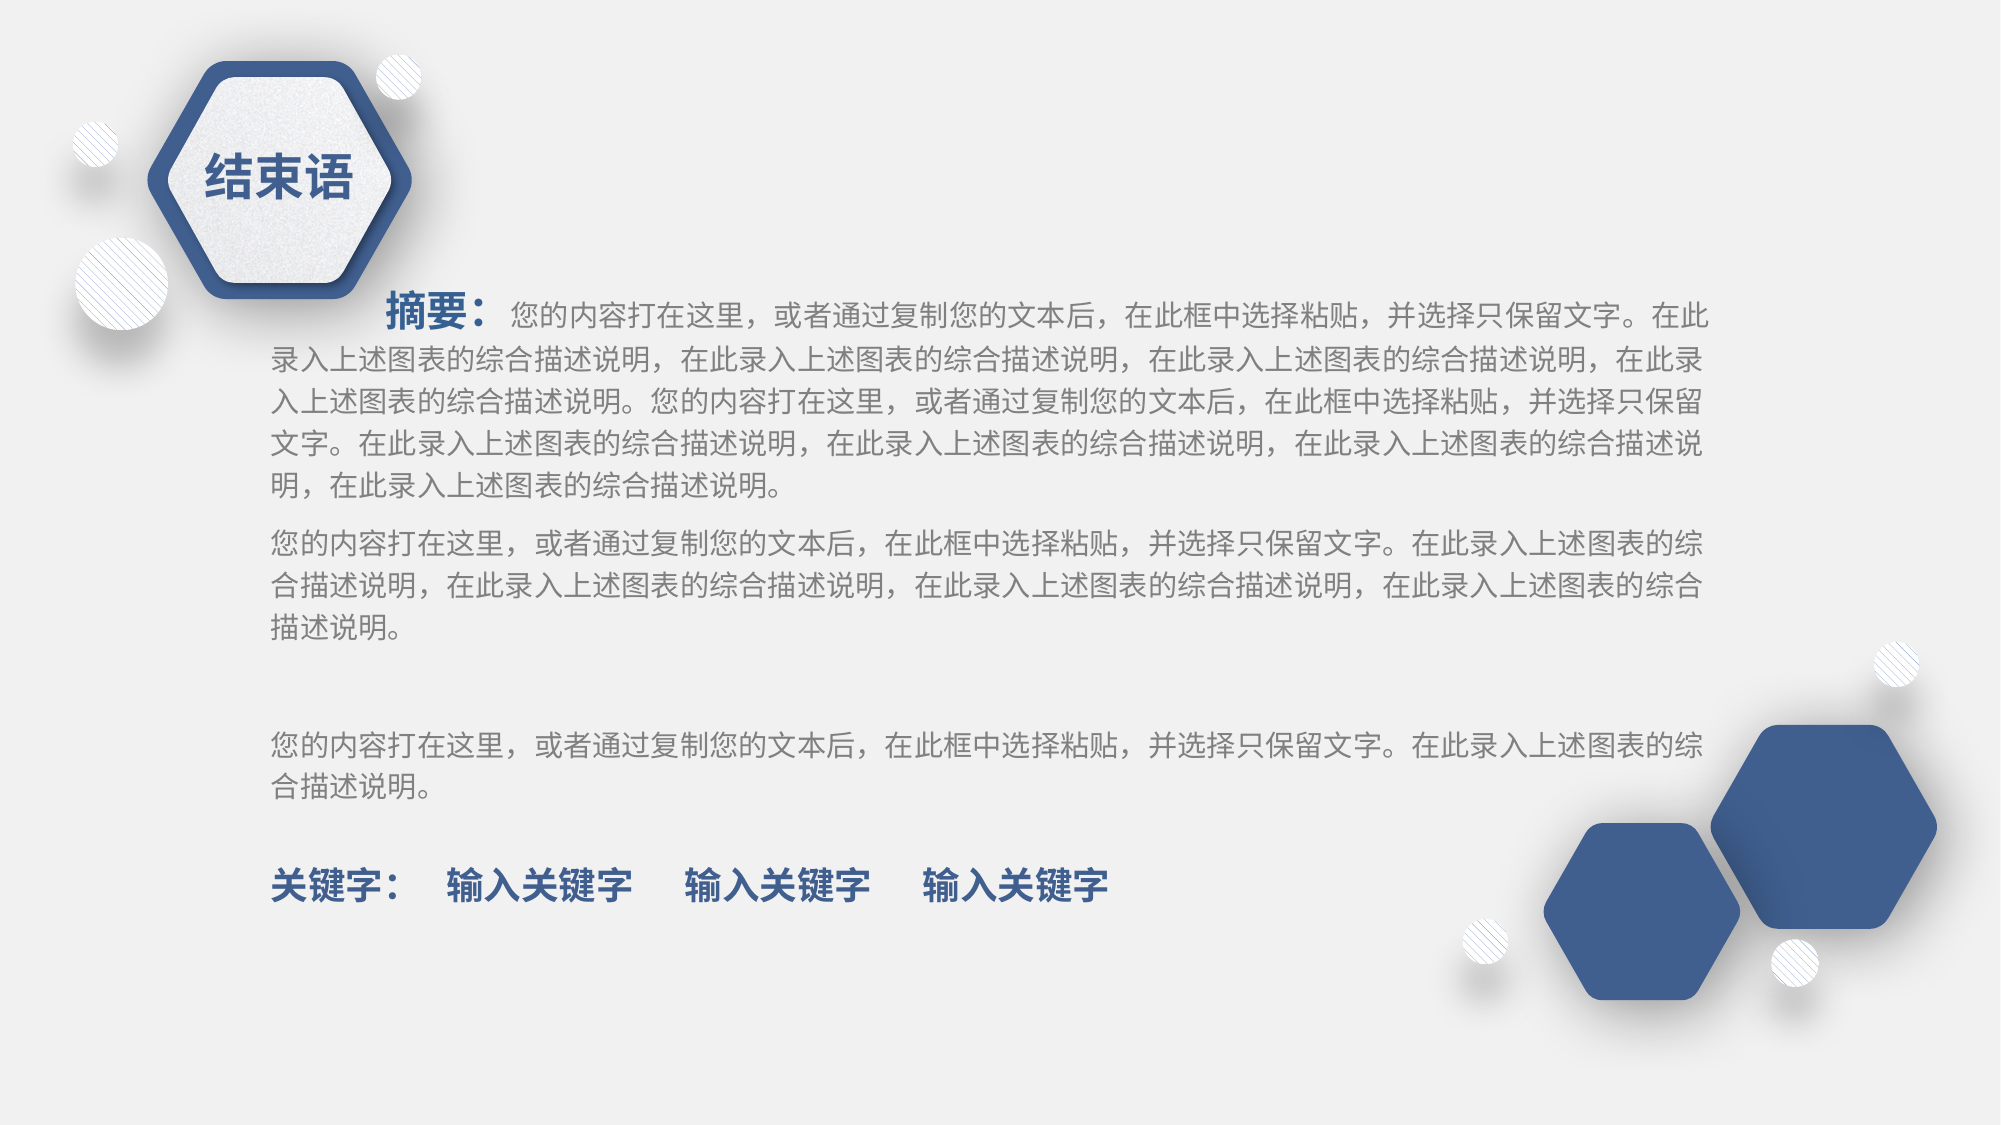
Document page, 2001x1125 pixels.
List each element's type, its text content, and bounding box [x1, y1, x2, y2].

text_box 摘要：您的内容打在这里，或者通过复制您的文本后，在此框中选择粘贴，并选择只保留文字。在此录入上述图表的综合描述说明，在此录入上述图表的综合描述说明，在此录入上述图表的综合描述说明，在此录入上述图表的综合描述说明。您的内容打在这里，或者通过复制您的文本后，在此框中选择粘贴，并选择只保留文字。在此录入上述图表的综合描述说明，在此录入上述图表的综合描述说明，在此录入上述图表的综合描述说明，在此录入上述图表的综合描述说明。 您的内容打在这里，或者通过复制您的文本后，在此框中选择粘贴，并选择只保留文字。在此录入上述图表的综合描述说明，在此录入上述图表的综合描述说明，在此录入上述图表的综合描述说明，在此录入上述图表的综合描述说明。 您的内容打在这里，或者通过复制您的文本后，在此框中选择粘贴，并选择只保留文字。在此录入上述图表的综合描述说明。 [256, 267, 1738, 845]
text_box [1874, 641, 1920, 688]
text_box 关键字： 输入关键字 输入关键字 输入关键字 [256, 845, 1542, 915]
text_box [1462, 919, 1508, 965]
text_box [1543, 823, 1741, 1001]
text_box [1720, 724, 1937, 929]
text_box [385, 54, 422, 89]
text_box [72, 121, 119, 167]
text_box [1771, 939, 1819, 987]
text_box [75, 237, 162, 331]
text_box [147, 60, 412, 300]
